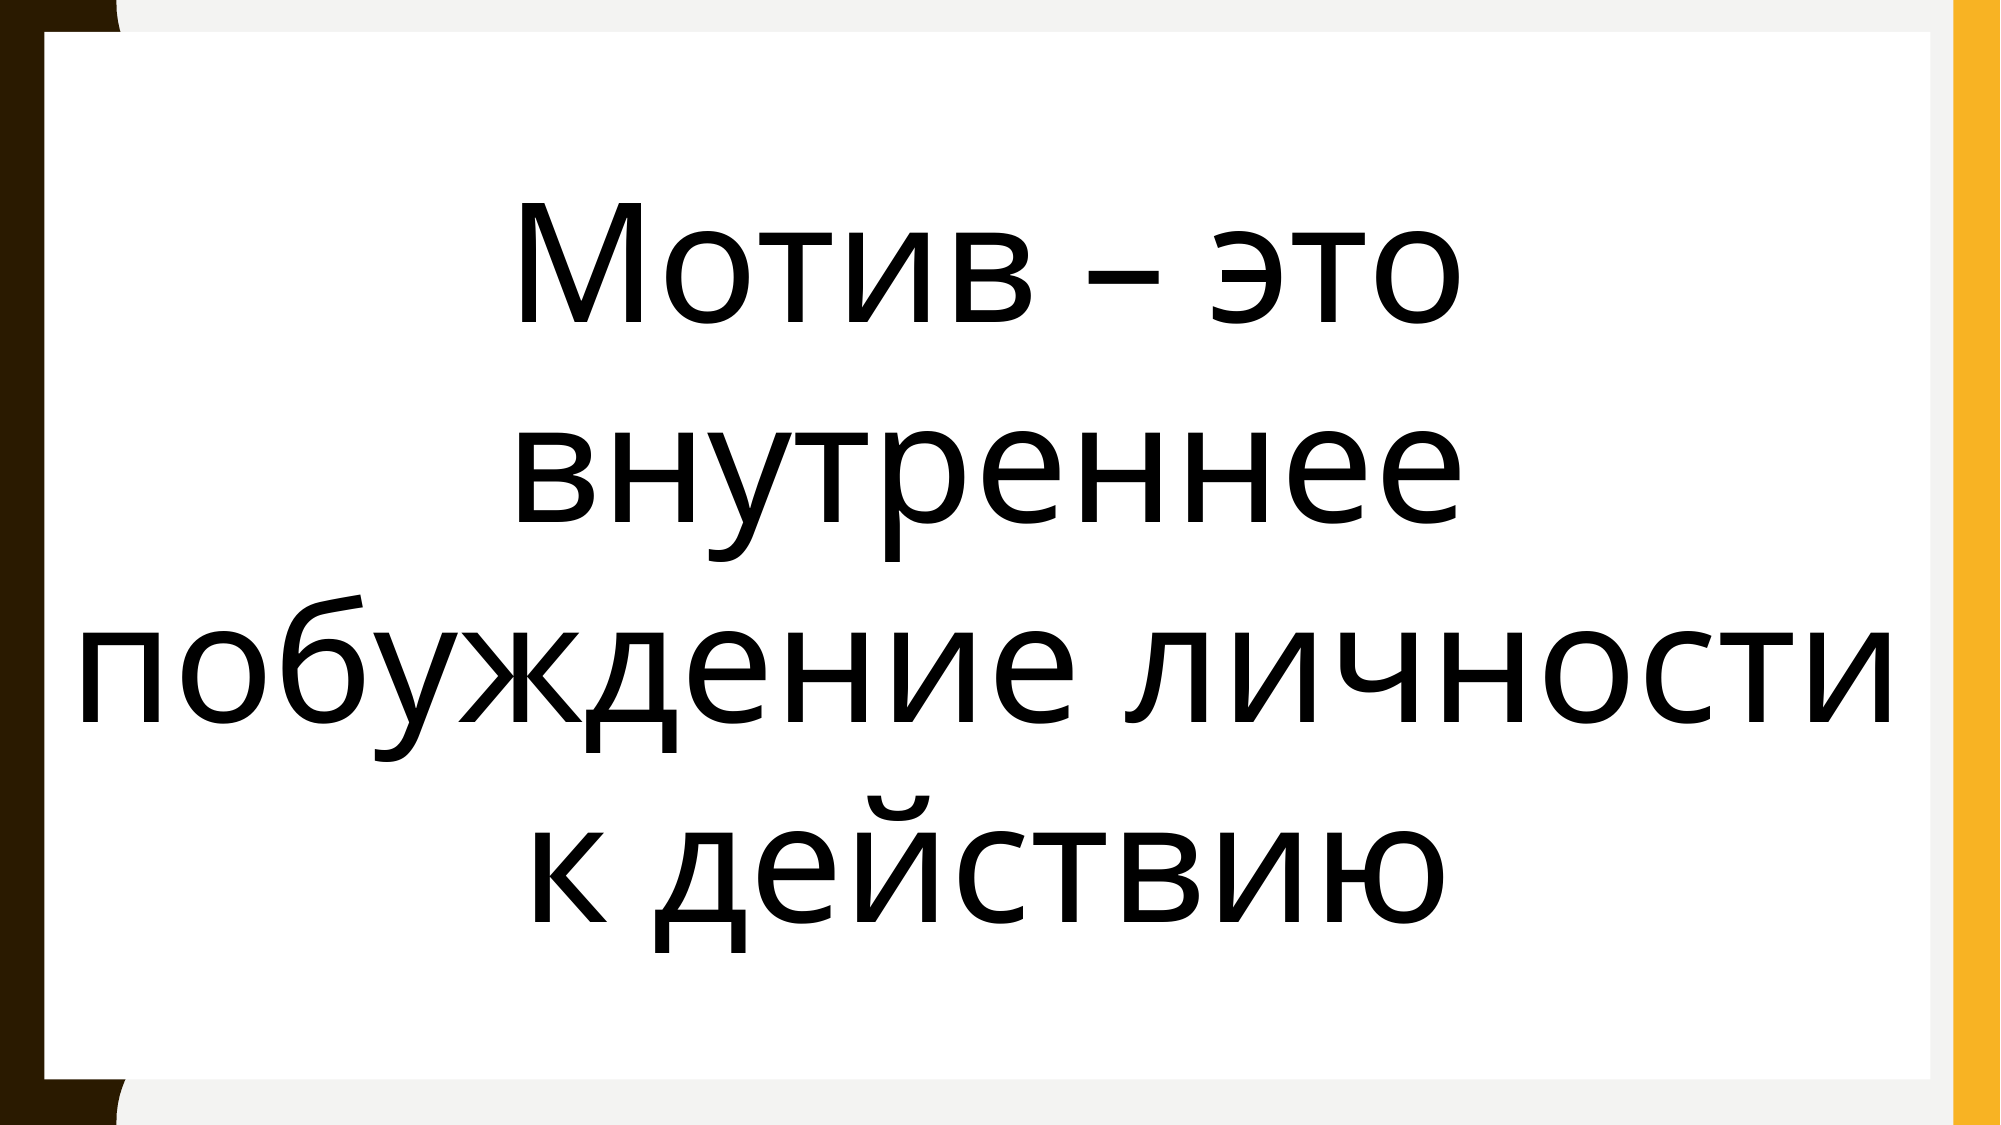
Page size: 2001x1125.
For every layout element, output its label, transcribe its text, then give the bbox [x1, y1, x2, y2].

text_box Мотив – это внутреннее побуждение личности к действию [43, 31, 1931, 1080]
